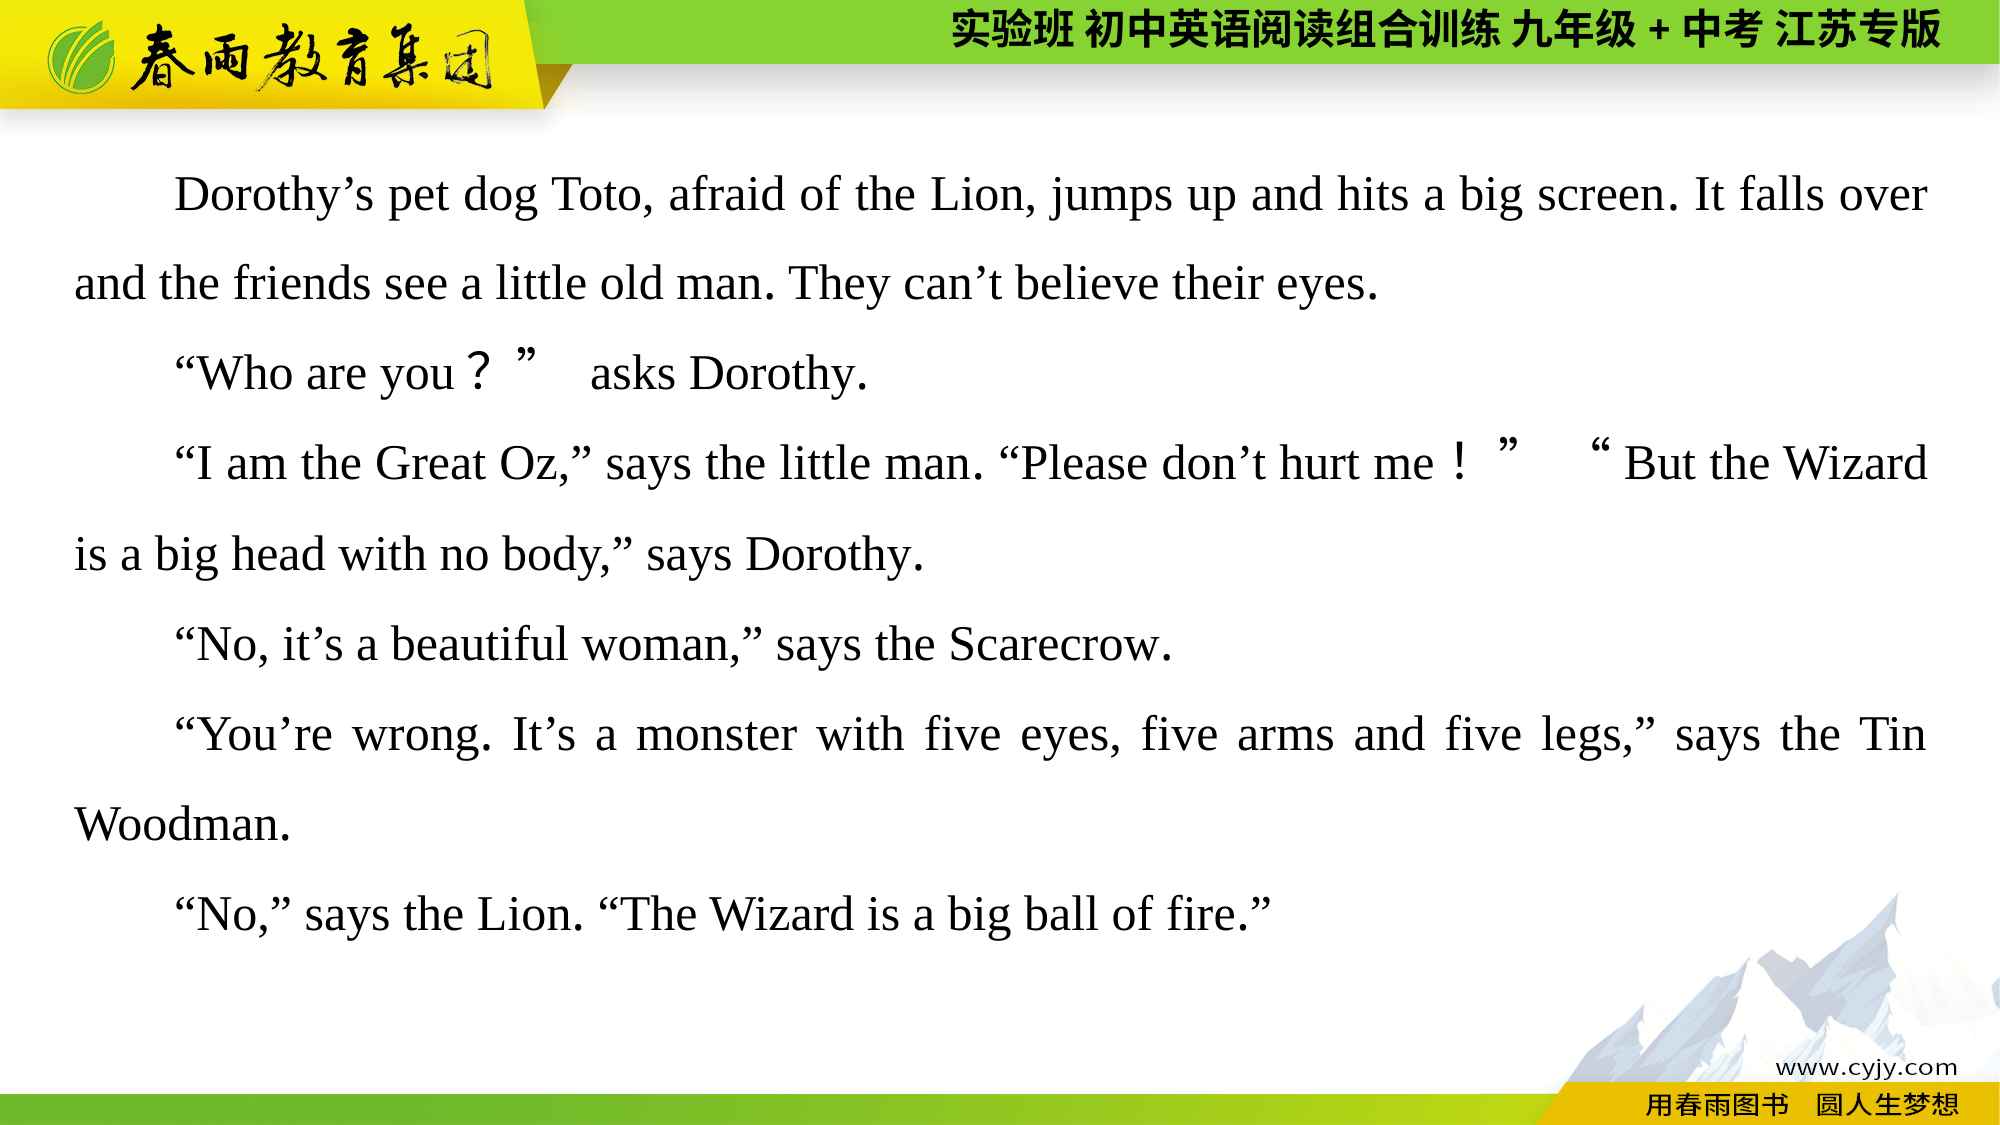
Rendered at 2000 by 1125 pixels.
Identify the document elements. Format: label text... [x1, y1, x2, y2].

picture [0, 0, 2000, 1125]
list Dorothy’s pet dog Toto, afraid of the Lion, jumps up and hits a big screen. It falls over and the friends see a little old man. They can’t believe their eyes. “Who are you？” asks Dorothy. “I am the Great Oz,” says the little man. “Please don’t hurt me！” “But the Wizard is a big head with no body,” says Dorothy. “No, it’s a beautiful woman,” says the Scarecrow. “You’re wrong. It’s a monster with five eyes, five arms and five legs,” says the Tin Woodman. “No,” says the Lion. “The Wizard is a big ball of fire.” [59, 122, 1944, 956]
